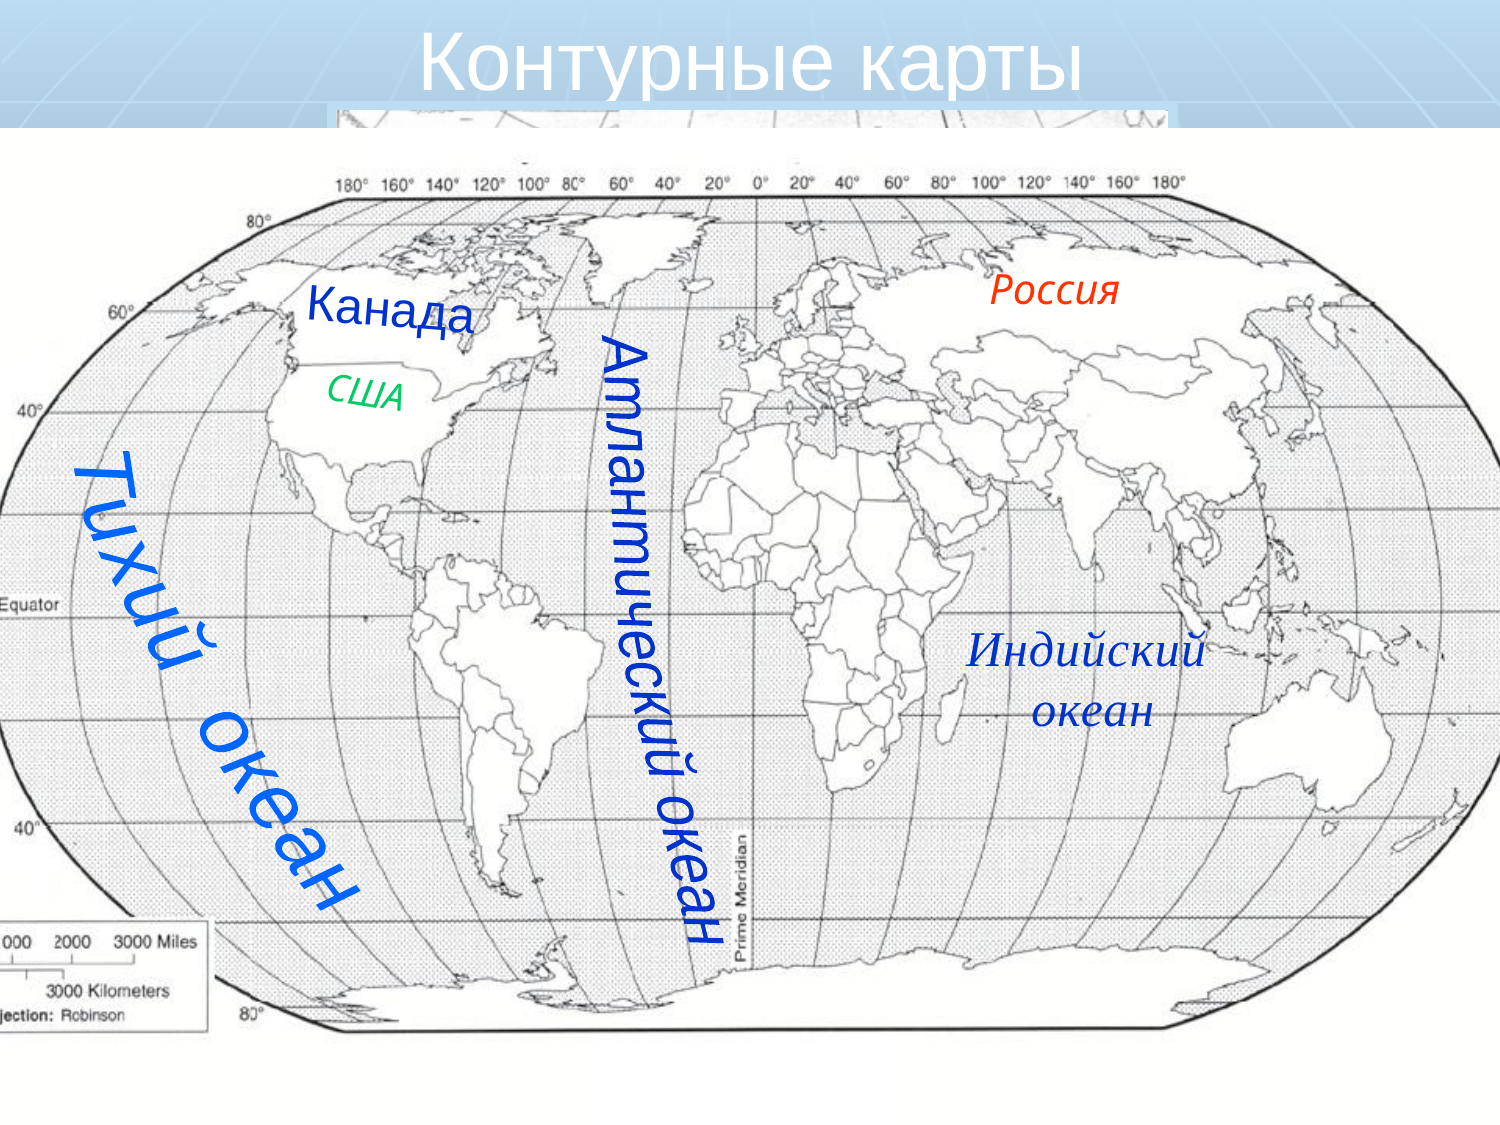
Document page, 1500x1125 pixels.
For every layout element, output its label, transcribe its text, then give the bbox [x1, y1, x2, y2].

picture [0, 109, 1500, 1125]
title Контурные карты [76, 0, 1428, 114]
